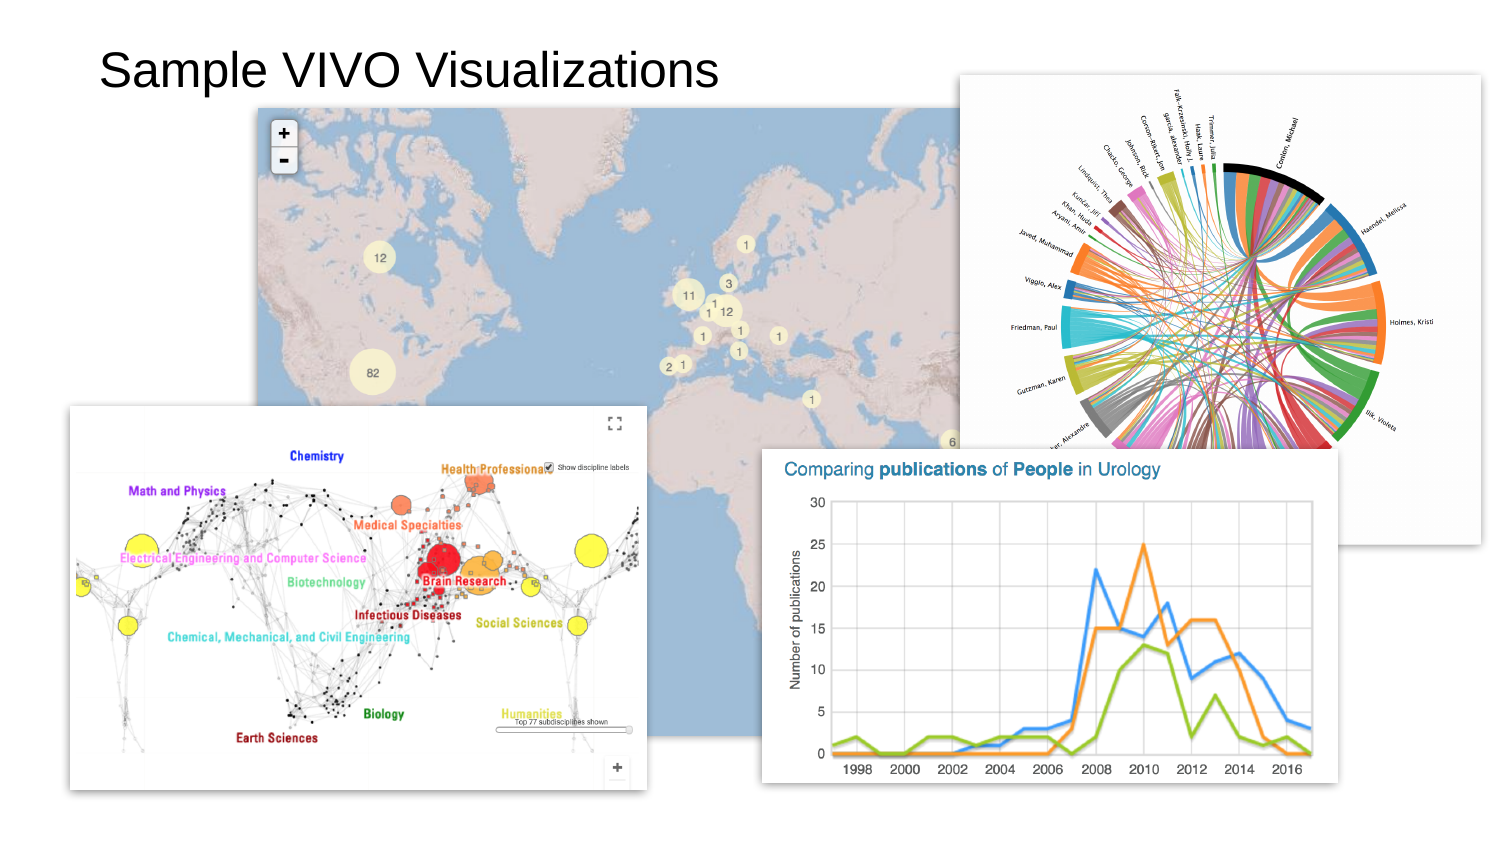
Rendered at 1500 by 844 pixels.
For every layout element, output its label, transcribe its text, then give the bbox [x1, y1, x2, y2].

text_box Sample VIVO Visualizations [83, 22, 1288, 163]
picture [70, 75, 1482, 791]
